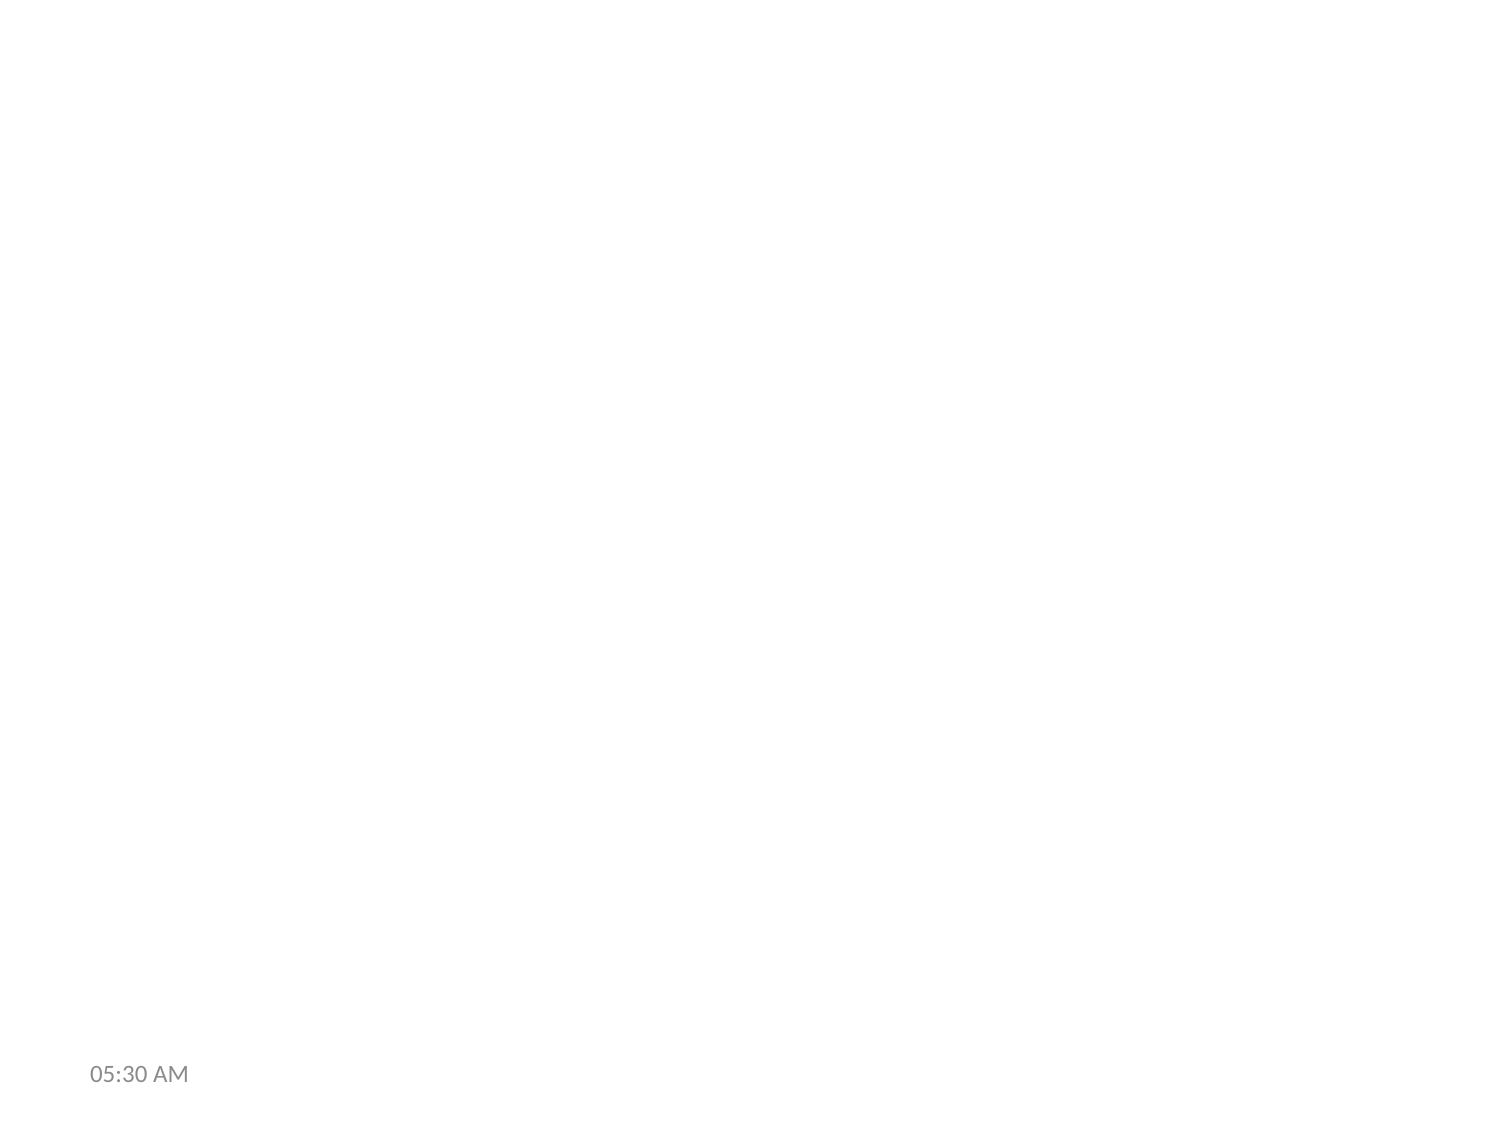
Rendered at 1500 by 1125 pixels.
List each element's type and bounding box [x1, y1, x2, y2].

slide_number [75, 1042, 425, 1103]
